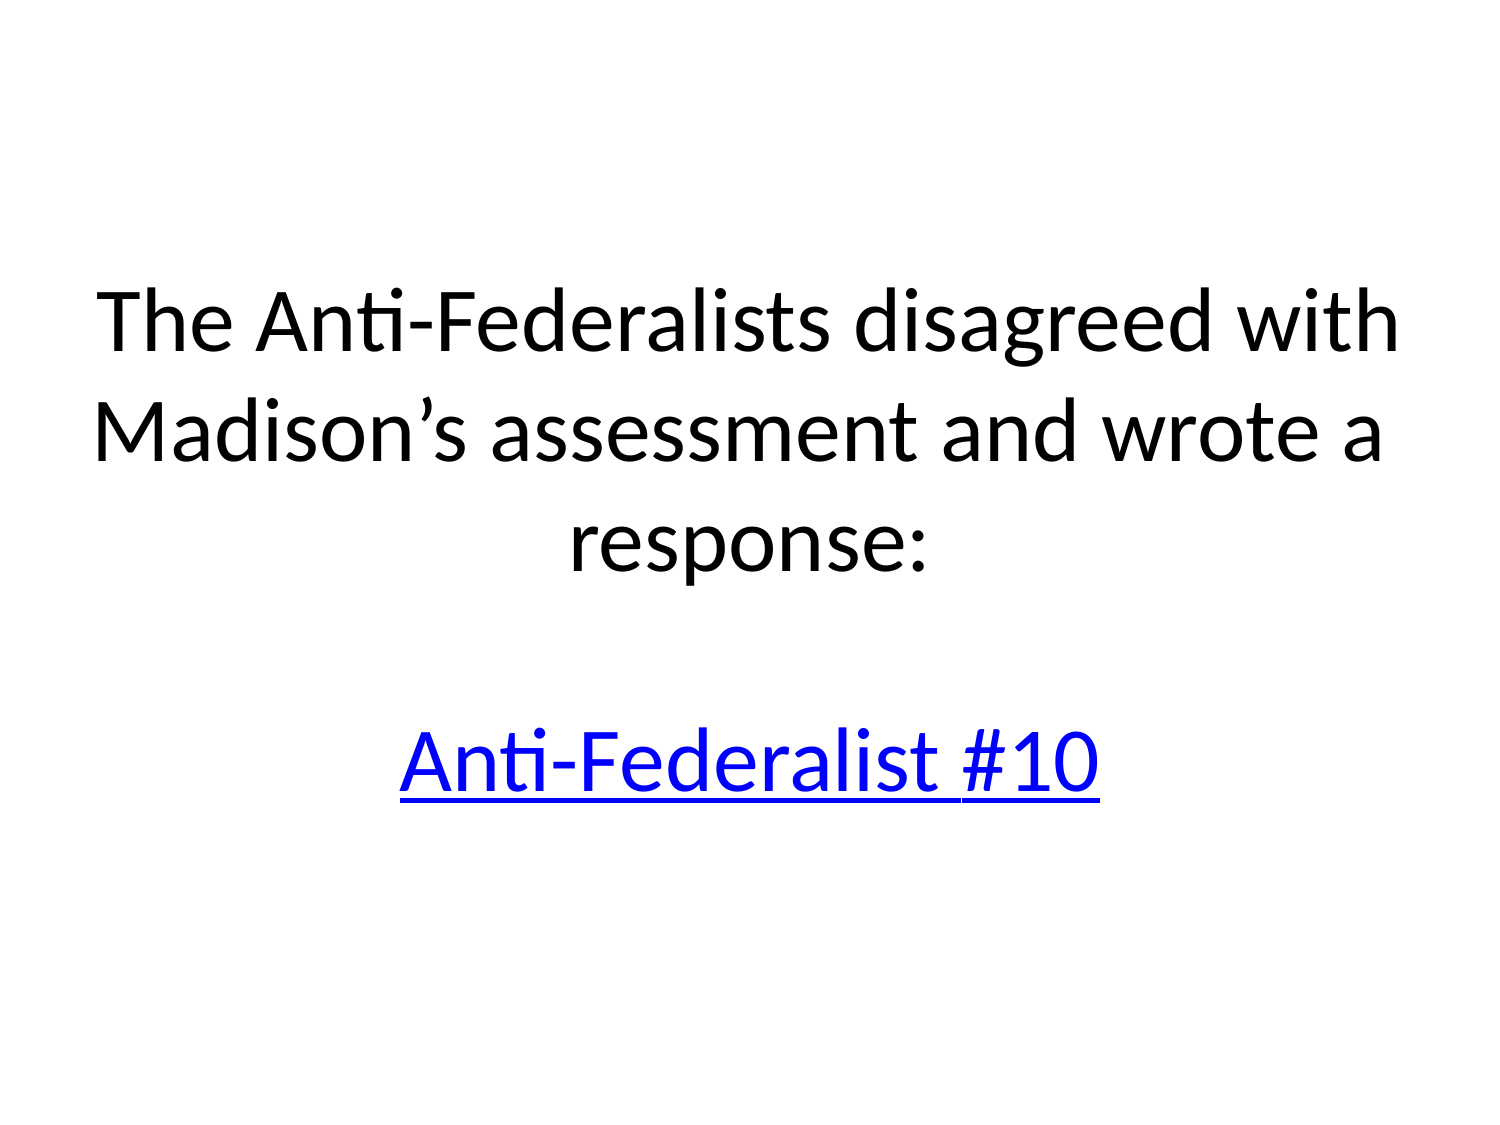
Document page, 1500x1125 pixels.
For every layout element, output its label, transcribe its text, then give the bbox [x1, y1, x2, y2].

title The Anti-Federalists disagreed with Madison’s assessment and wrote a response: Anti-Federalist #10 [74, 44, 1426, 1026]
